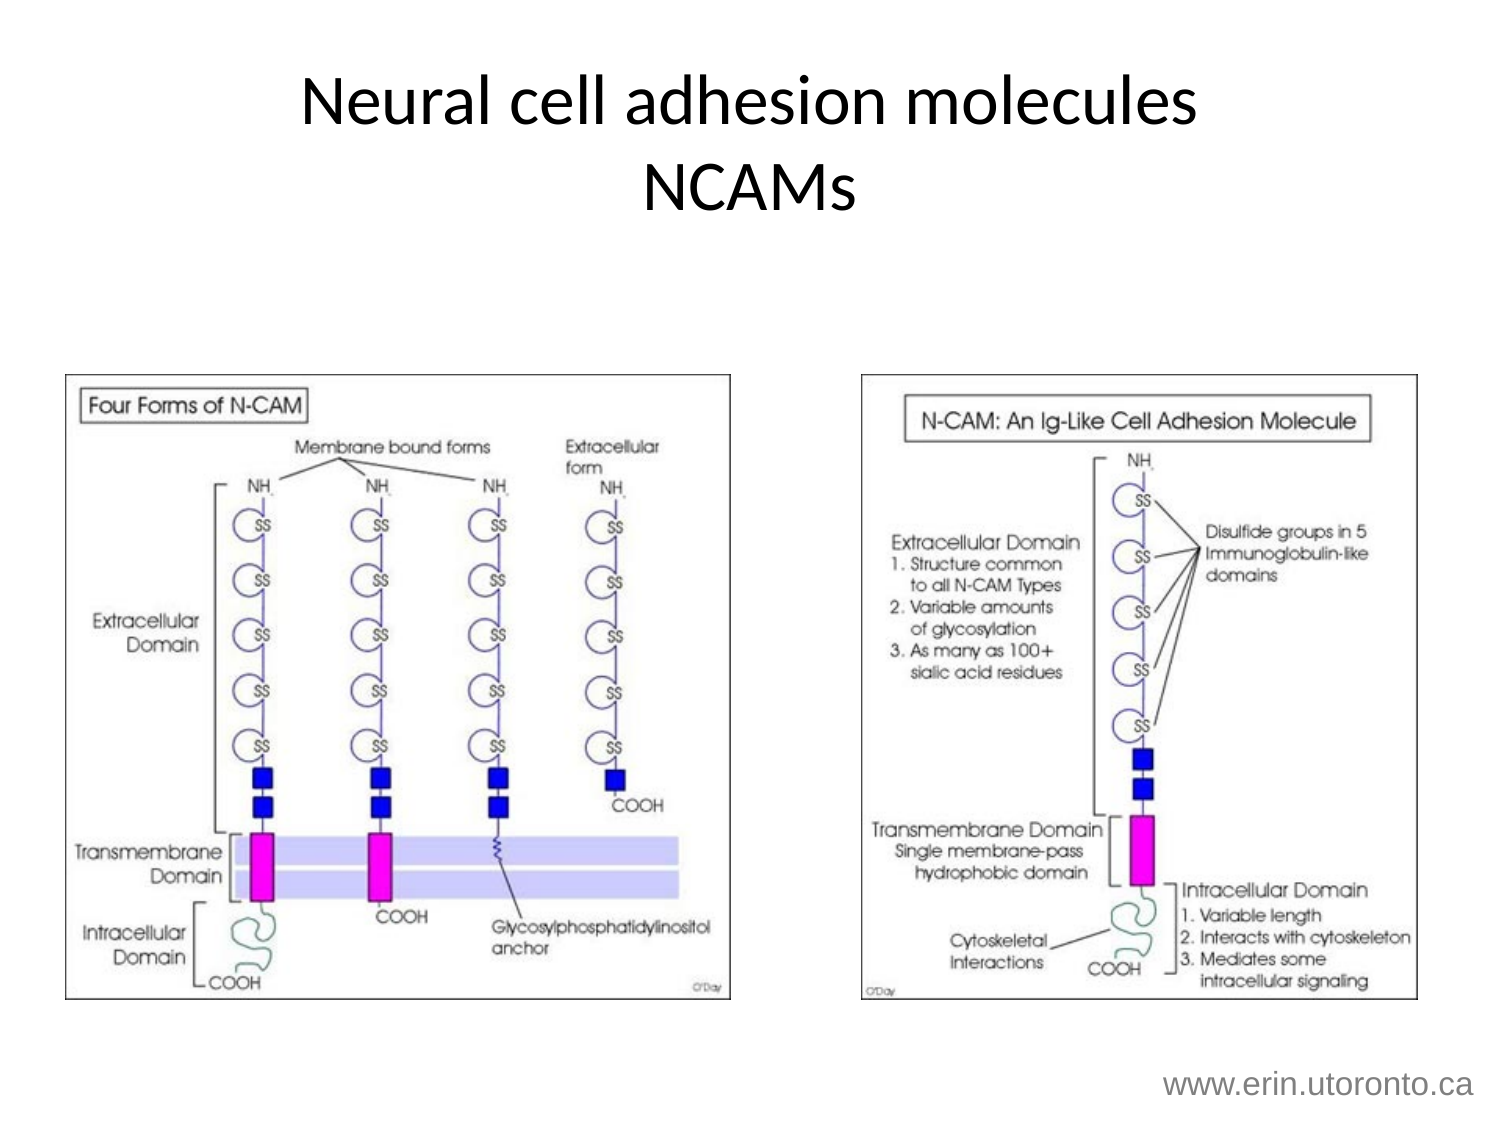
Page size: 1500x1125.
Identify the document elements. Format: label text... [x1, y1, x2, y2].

text_box www.erin.utoronto.ca [1148, 1054, 1500, 1110]
title Neural cell adhesion molecules NCAMs [75, 45, 1425, 233]
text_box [64, 374, 1419, 1000]
